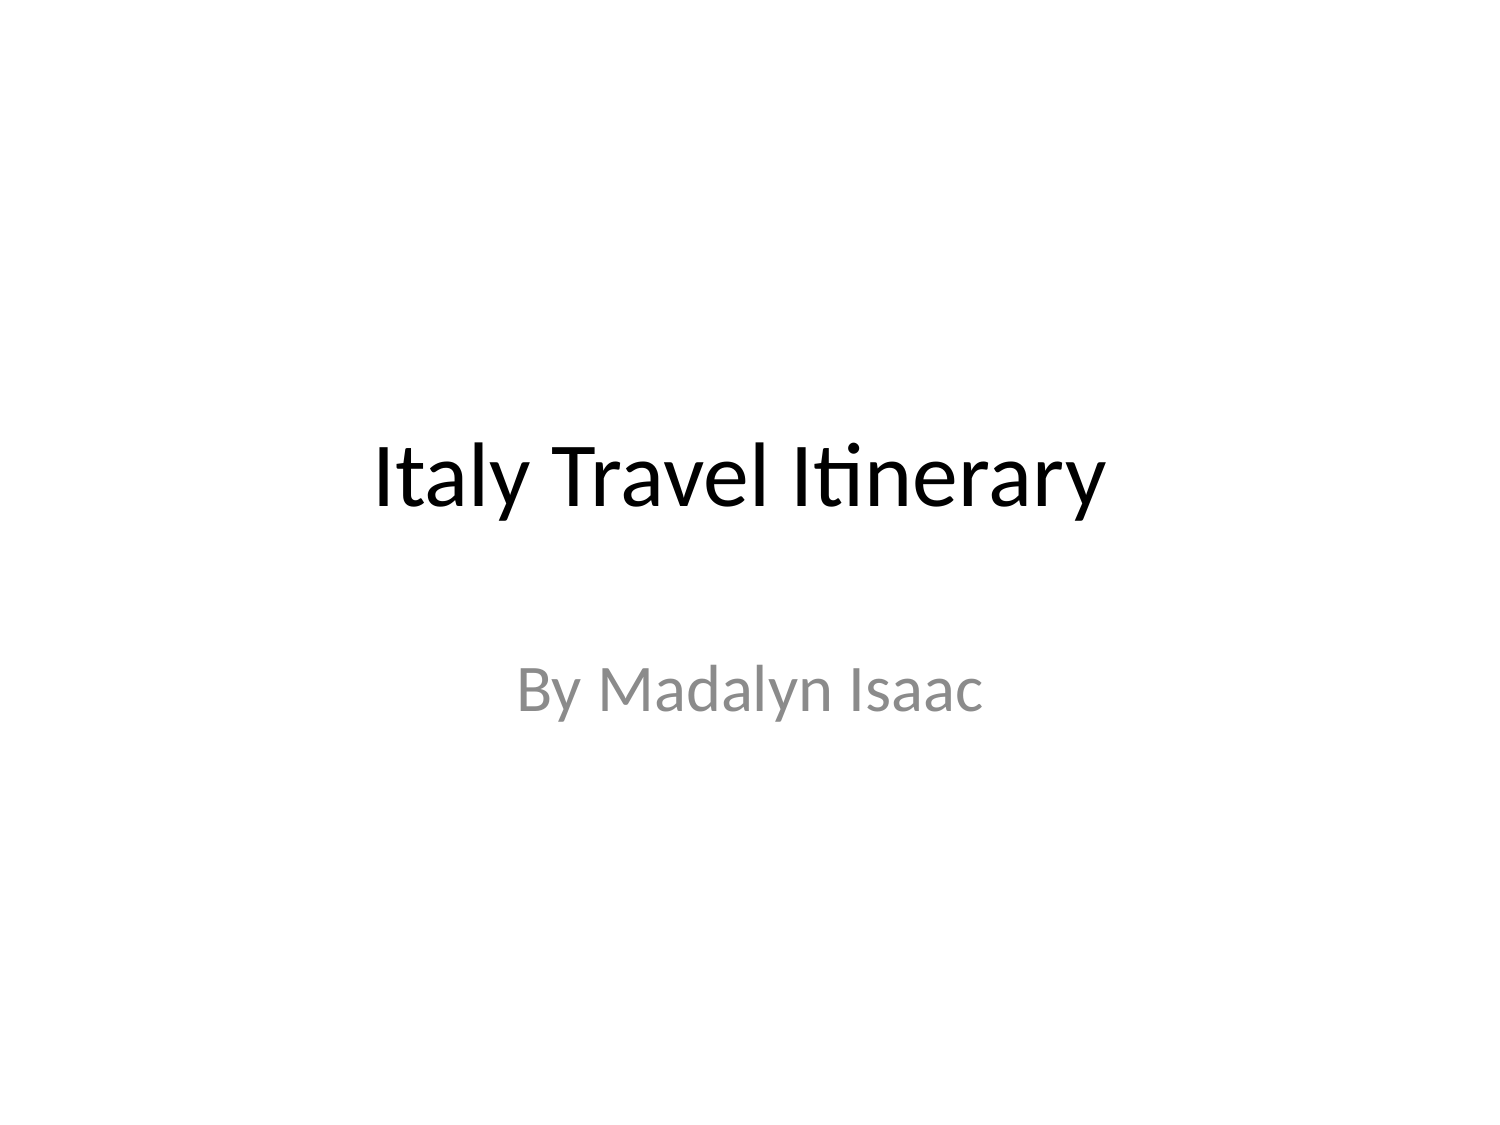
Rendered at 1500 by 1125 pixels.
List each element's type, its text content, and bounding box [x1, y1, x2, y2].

title Italy Travel Itinerary [112, 349, 1388, 591]
subtitle By Madalyn Isaac [225, 637, 1275, 925]
